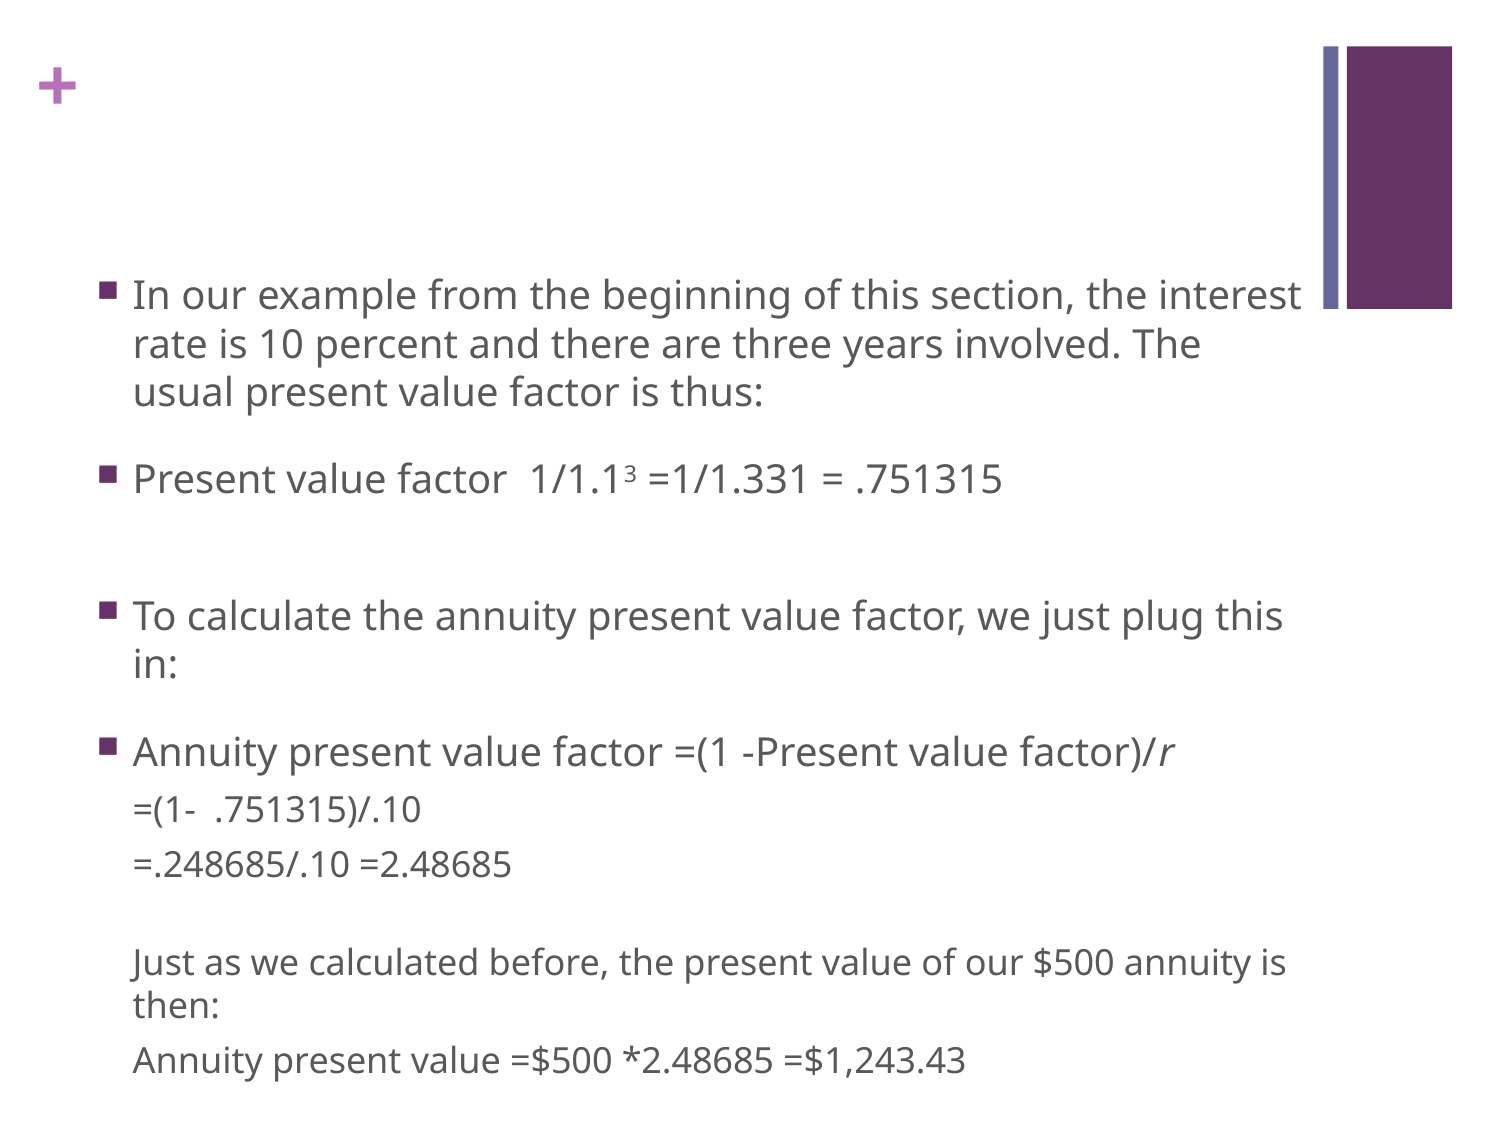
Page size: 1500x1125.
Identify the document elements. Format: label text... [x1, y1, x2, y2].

list In our example from the beginning of this section, the interest rate is 10 percent and there are three years involved. The usual present value factor is thus: Present value factor 1/1.13 =1/1.331 = .751315 To calculate the annuity present value factor, we just plug this in: Annuity present value factor =(1 -Present value factor)/r =(1- .751315)/.10 =.248685/.10 =2.48685 Just as we calculated before, the present value of our $500 annuity is then: Annuity present value =$500 *2.48685 =$1,243.43 [81, 262, 1322, 1089]
